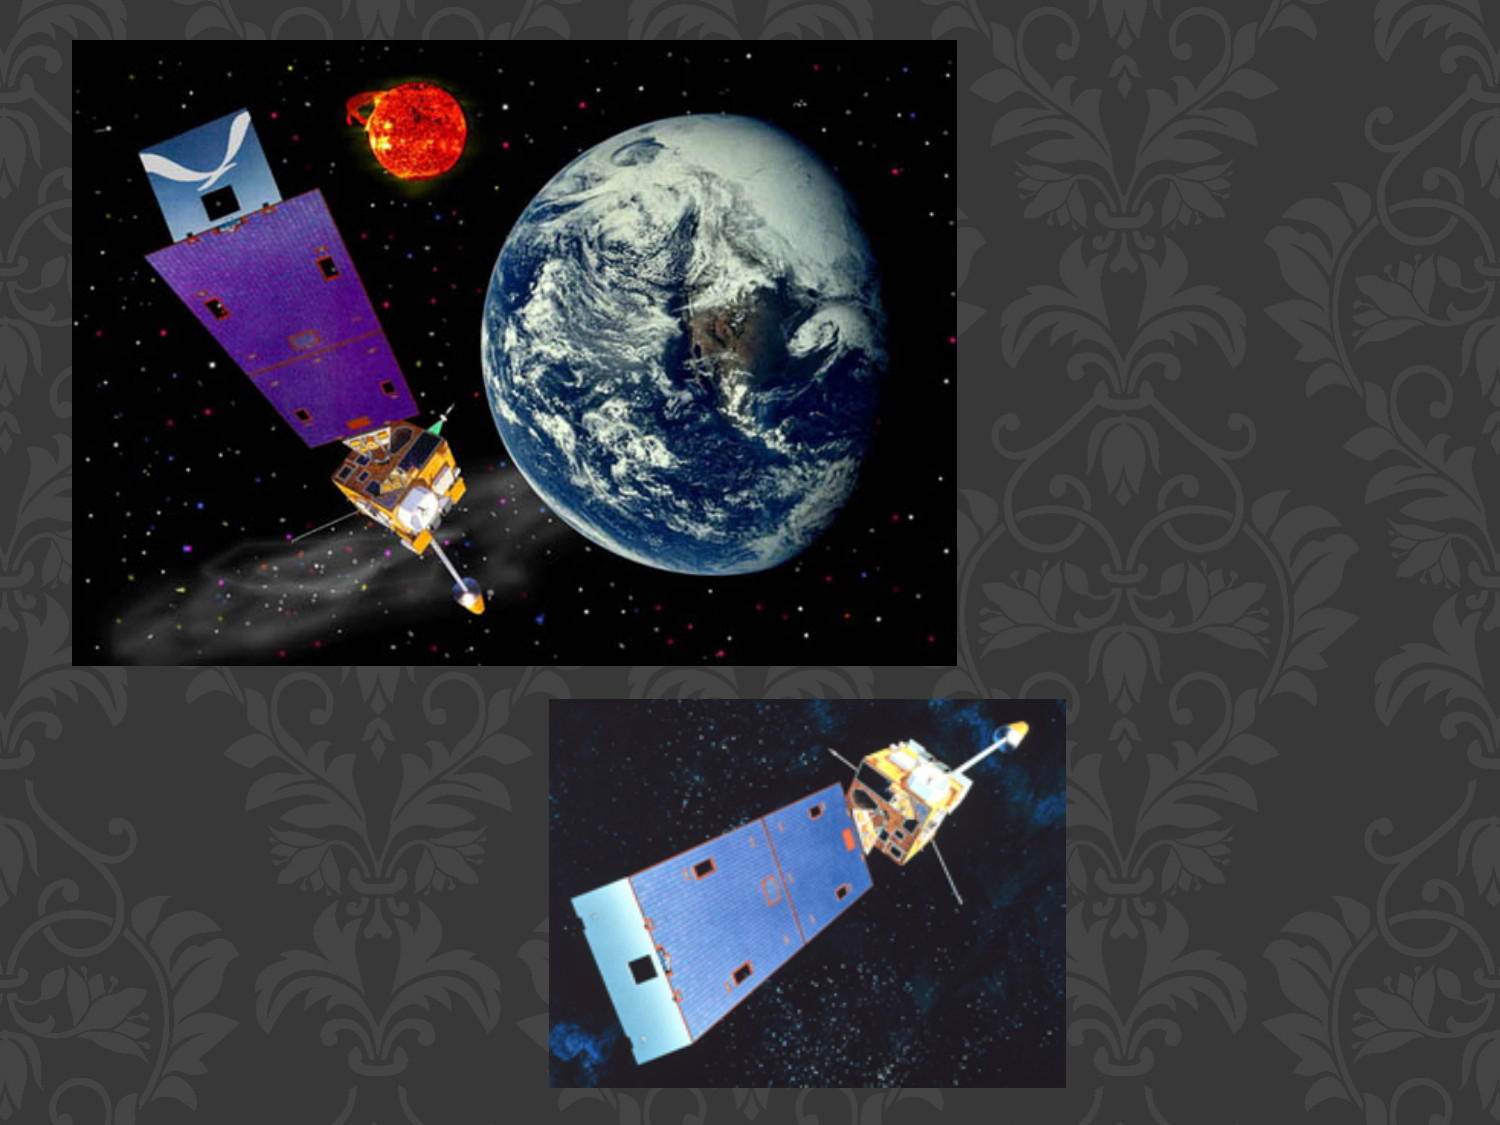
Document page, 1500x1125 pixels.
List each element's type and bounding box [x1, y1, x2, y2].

picture [549, 699, 1066, 1088]
picture [72, 40, 958, 667]
